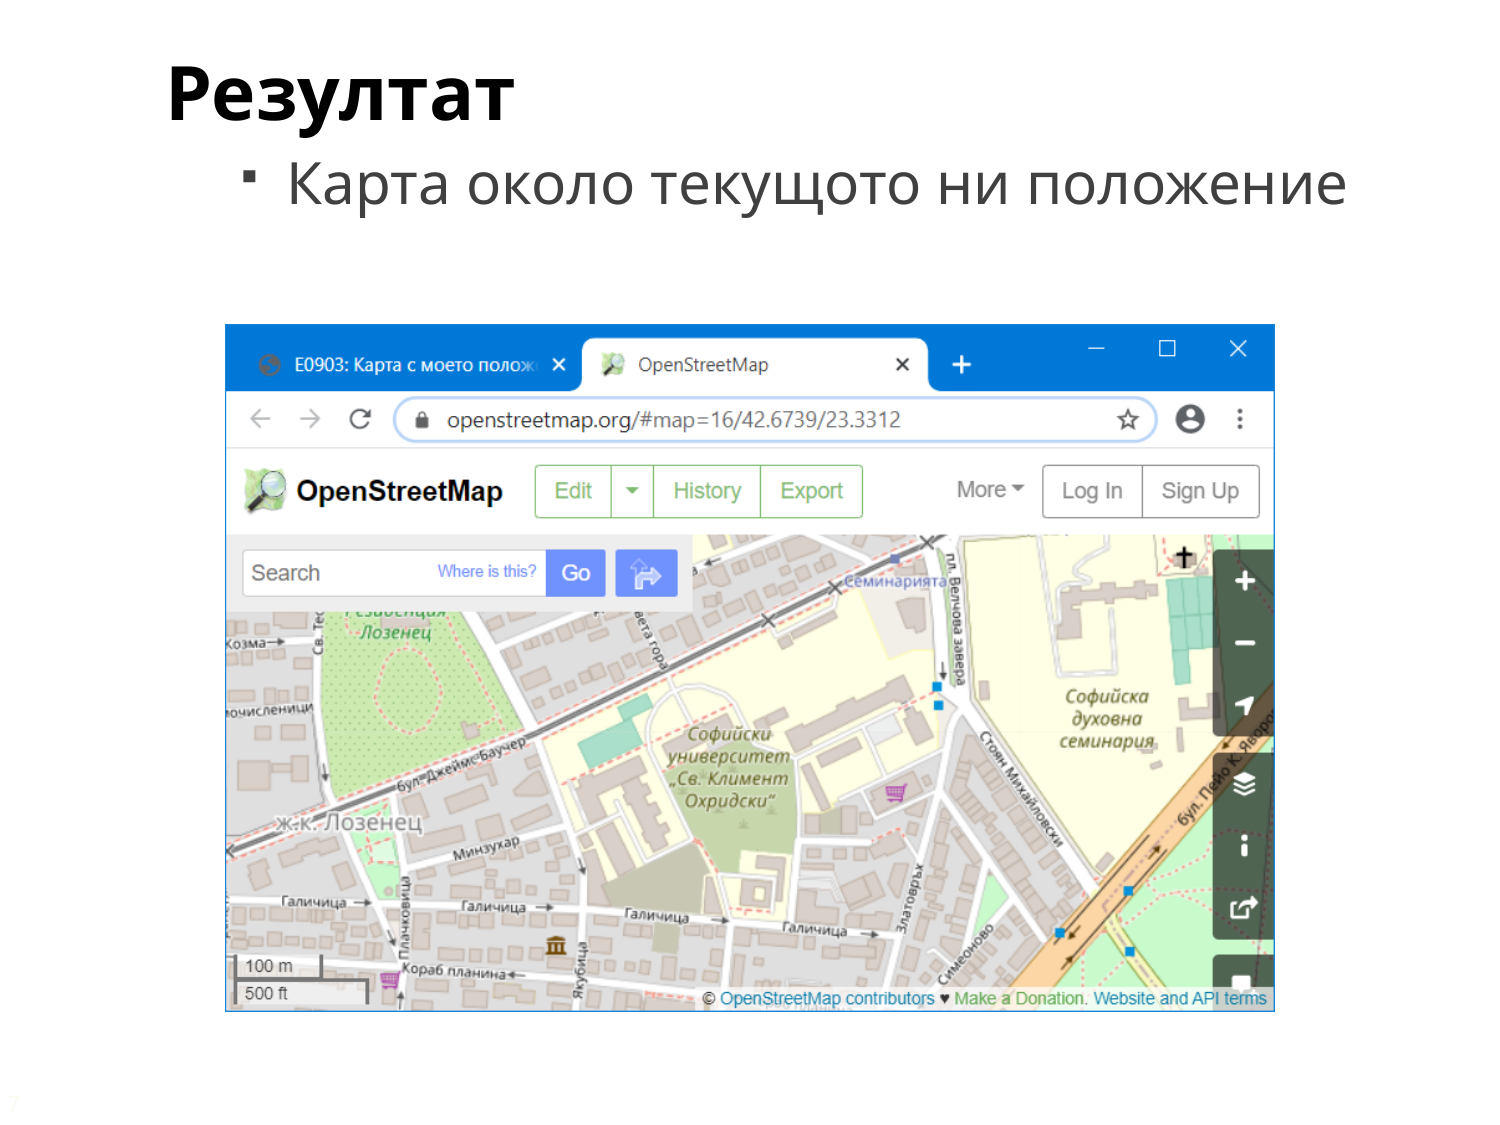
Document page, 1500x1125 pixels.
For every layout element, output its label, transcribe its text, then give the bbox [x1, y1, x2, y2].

picture [224, 324, 1276, 1012]
list Резултат Карта около текущото ни положение [150, 37, 1488, 1113]
